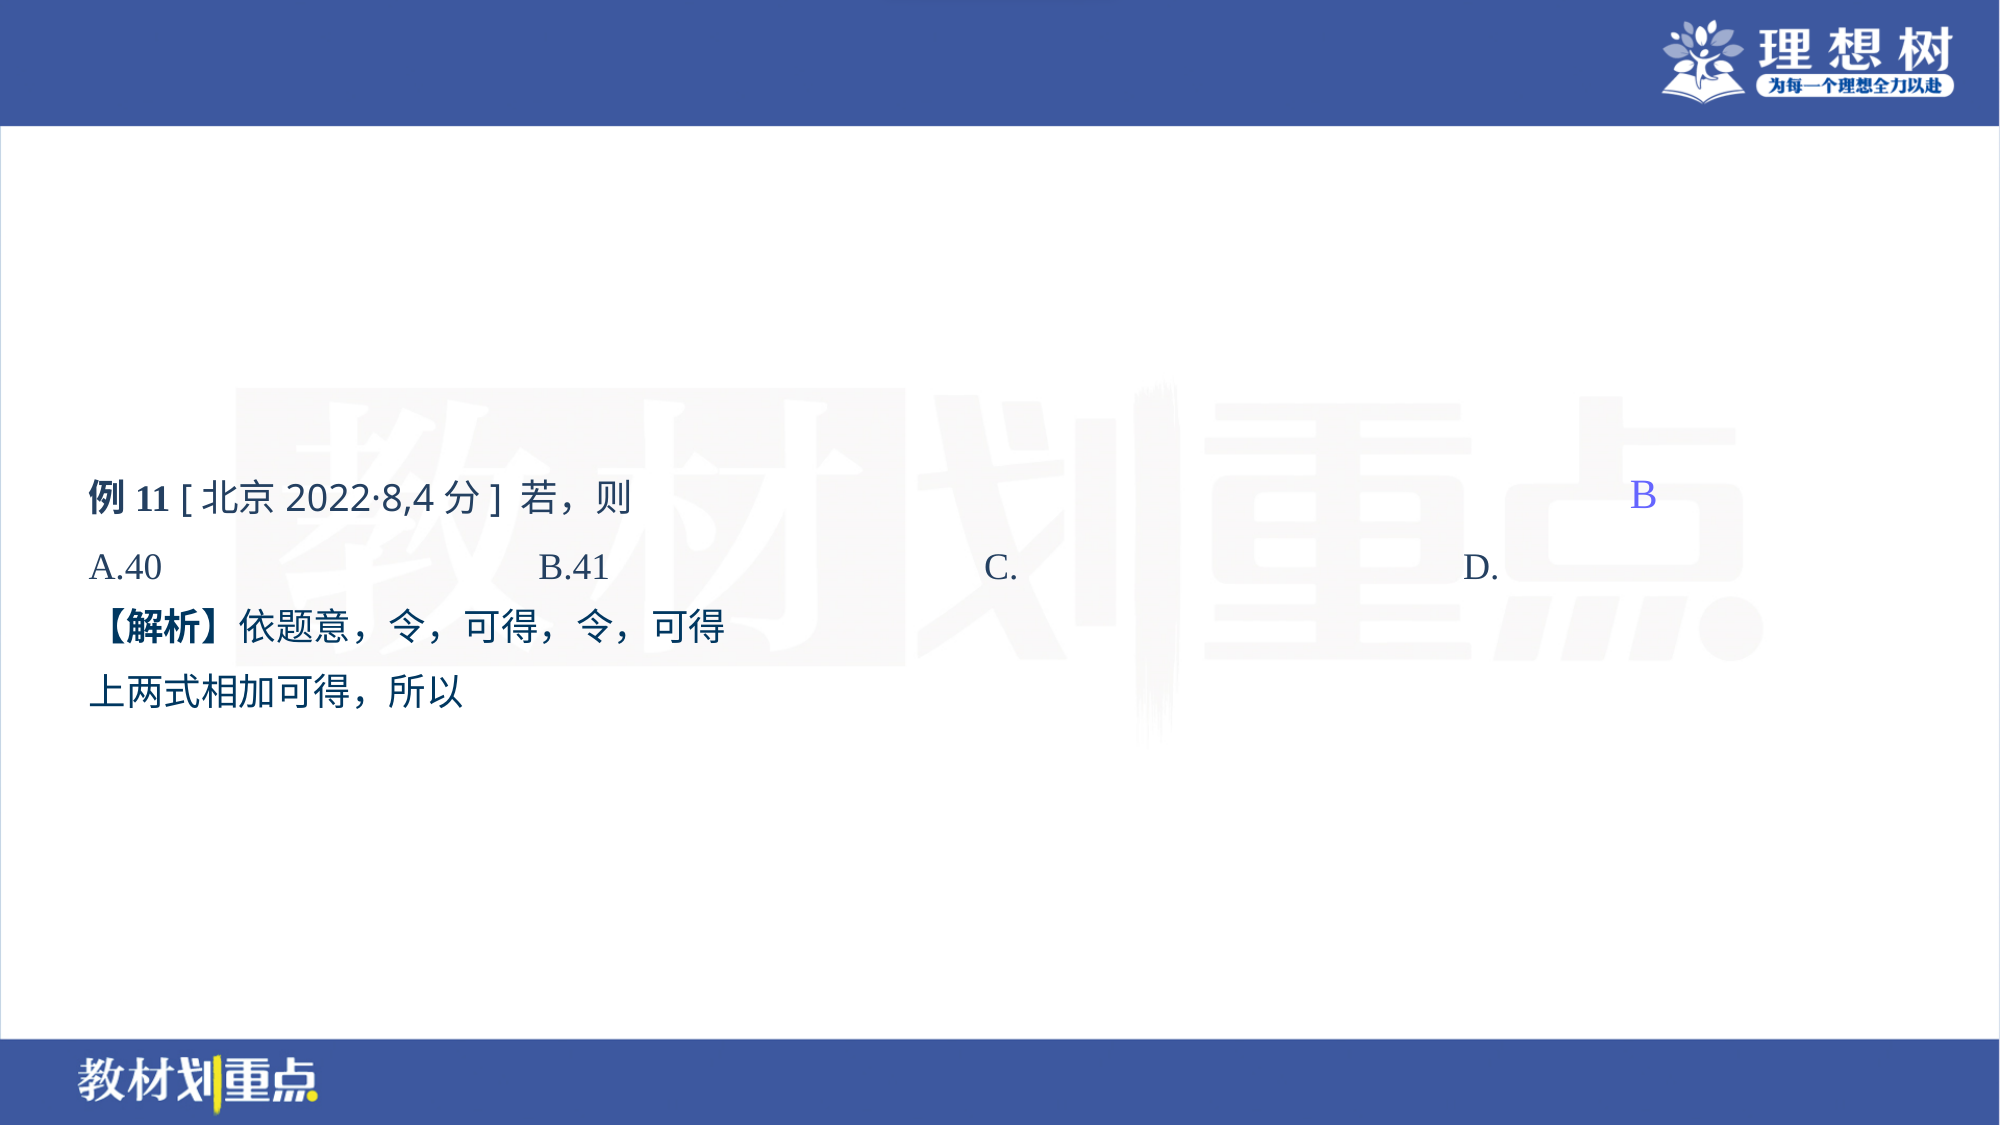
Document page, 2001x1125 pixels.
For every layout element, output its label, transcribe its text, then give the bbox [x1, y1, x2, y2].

text_box B [1614, 465, 1673, 515]
picture [0, 0, 2000, 1125]
